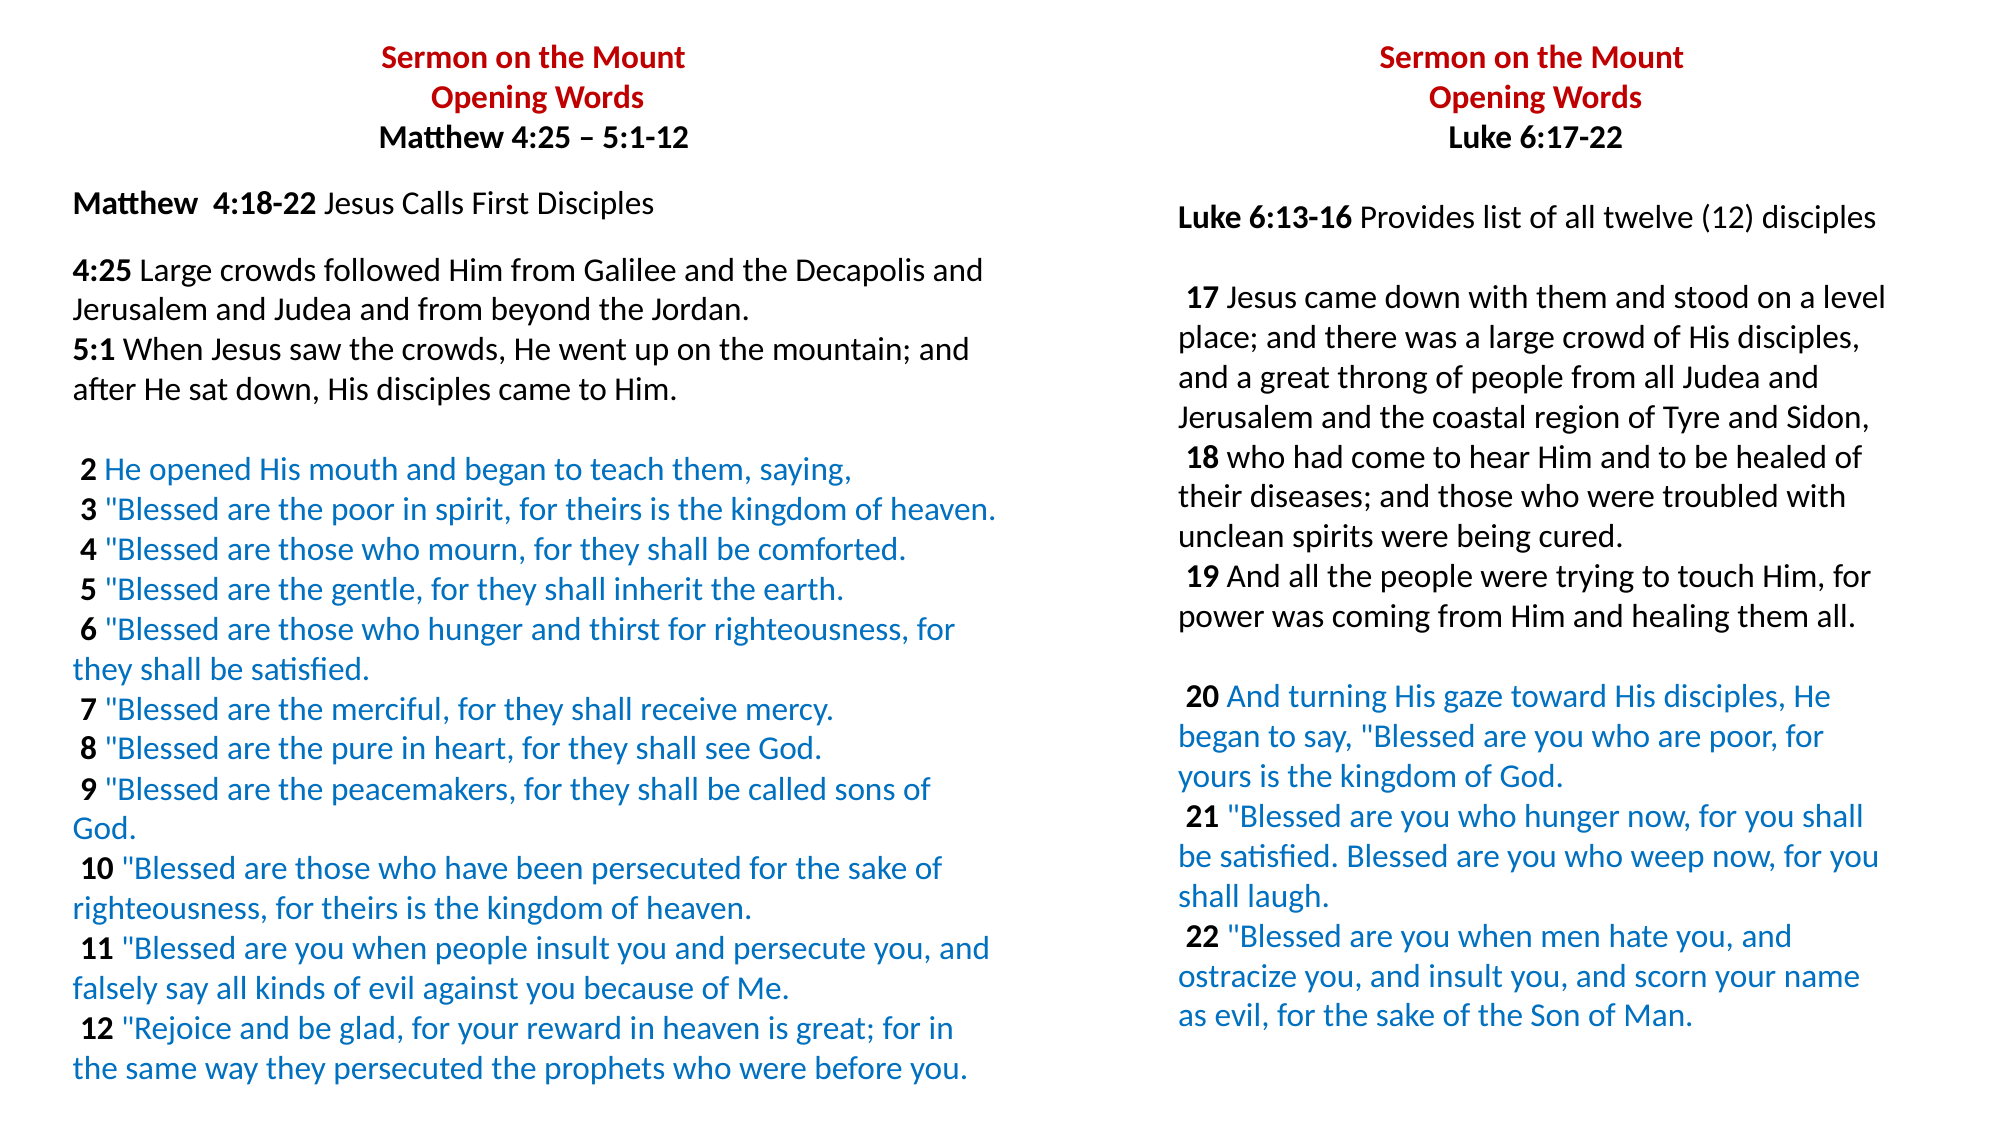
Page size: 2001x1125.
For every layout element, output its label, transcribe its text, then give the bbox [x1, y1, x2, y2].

text_box Sermon on the Mount Opening Words Matthew 4:25 – 5:1-12 Matthew 4:18-22 Jesus Calls First Disciples 4:25 Large crowds followed Him from Galilee and the Decapolis and Jerusalem and Judea and from beyond the Jordan. 5:1 When Jesus saw the crowds, He went up on the mountain; and after He sat down, His disciples came to Him. 2 He opened His mouth and began to teach them, saying, 3 "Blessed are the poor in spirit, for theirs is the kingdom of heaven. 4 "Blessed are those who mourn, for they shall be comforted. 5 "Blessed are the gentle, for they shall inherit the earth. 6 "Blessed are those who hunger and thirst for righteousness, for they shall be satisfied. 7 "Blessed are the merciful, for they shall receive mercy. 8 "Blessed are the pure in heart, for they shall see God. 9 "Blessed are the peacemakers, for they shall be called sons of God. 10 "Blessed are those who have been persecuted for the sake of righteousness, for theirs is the kingdom of heaven. 11 "Blessed are you when people insult you and persecute you, and falsely say all kinds of evil against you because of Me. 12 "Rejoice and be glad, for your reward in heaven is great; for in the same way they persecuted the prophets who were before you. [57, 28, 1018, 1125]
text_box Sermon on the Mount Opening Words Luke 6:17-22 Luke 6:13-16 Provides list of all twelve (12) disciples 17 Jesus came down with them and stood on a level place; and there was a large crowd of His disciples, and a great throng of people from all Judea and Jerusalem and the coastal region of Tyre and Sidon, 18 who had come to hear Him and to be healed of their diseases; and those who were troubled with unclean spirits were being cured. 19 And all the people were trying to touch Him, for power was coming from Him and healing them all. 20 And turning His gaze toward His disciples, He began to say, "Blessed are you who are poor, for yours is the kingdom of God. 21 "Blessed are you who hunger now, for you shall be satisfied. Blessed are you who weep now, for you shall laugh. 22 "Blessed are you when men hate you, and ostracize you, and insult you, and scorn your name as evil, for the sake of the Son of Man. [1163, 28, 1909, 1041]
